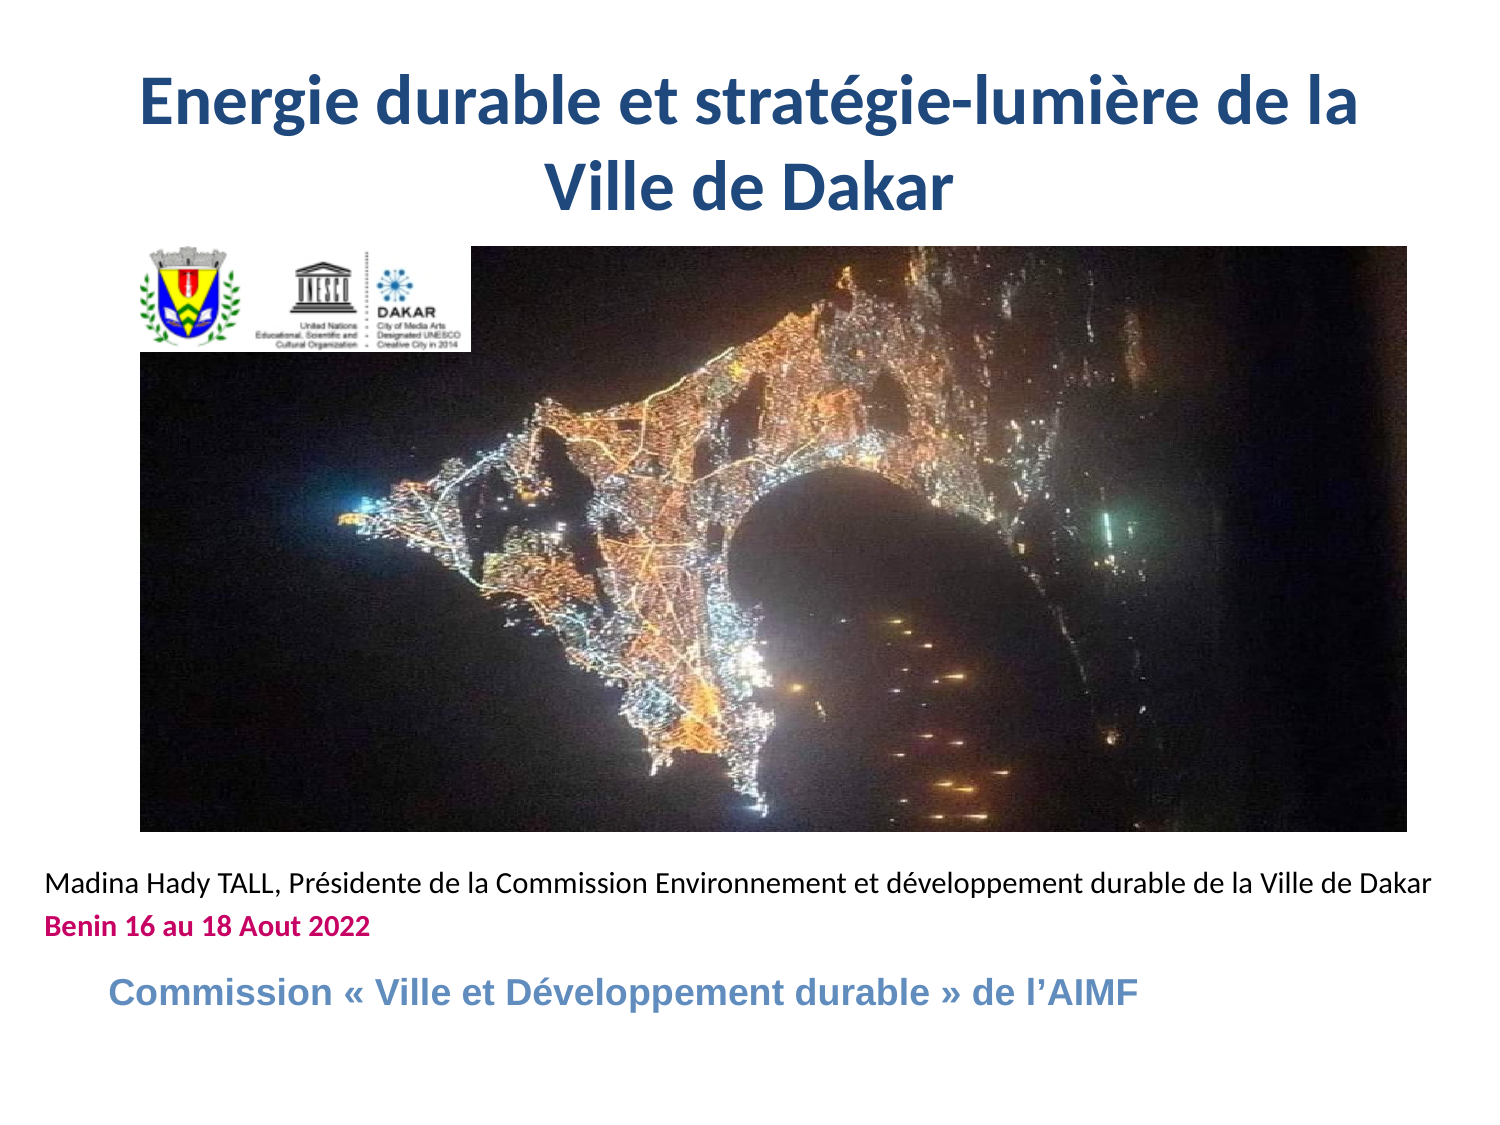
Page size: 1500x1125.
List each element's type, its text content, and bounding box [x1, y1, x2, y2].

picture [140, 245, 471, 352]
text_box Commission « Ville et Développement durable » de l’AIMF [93, 960, 1418, 1021]
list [140, 245, 1407, 833]
text_box Madina Hady TALL, Présidente de la Commission Environnement et développement durable de la Ville de Dakar Benin 16 au 18 Aout 2022 [29, 855, 1500, 970]
title Energie durable et stratégie-lumière de la Ville de Dakar [75, 45, 1425, 233]
